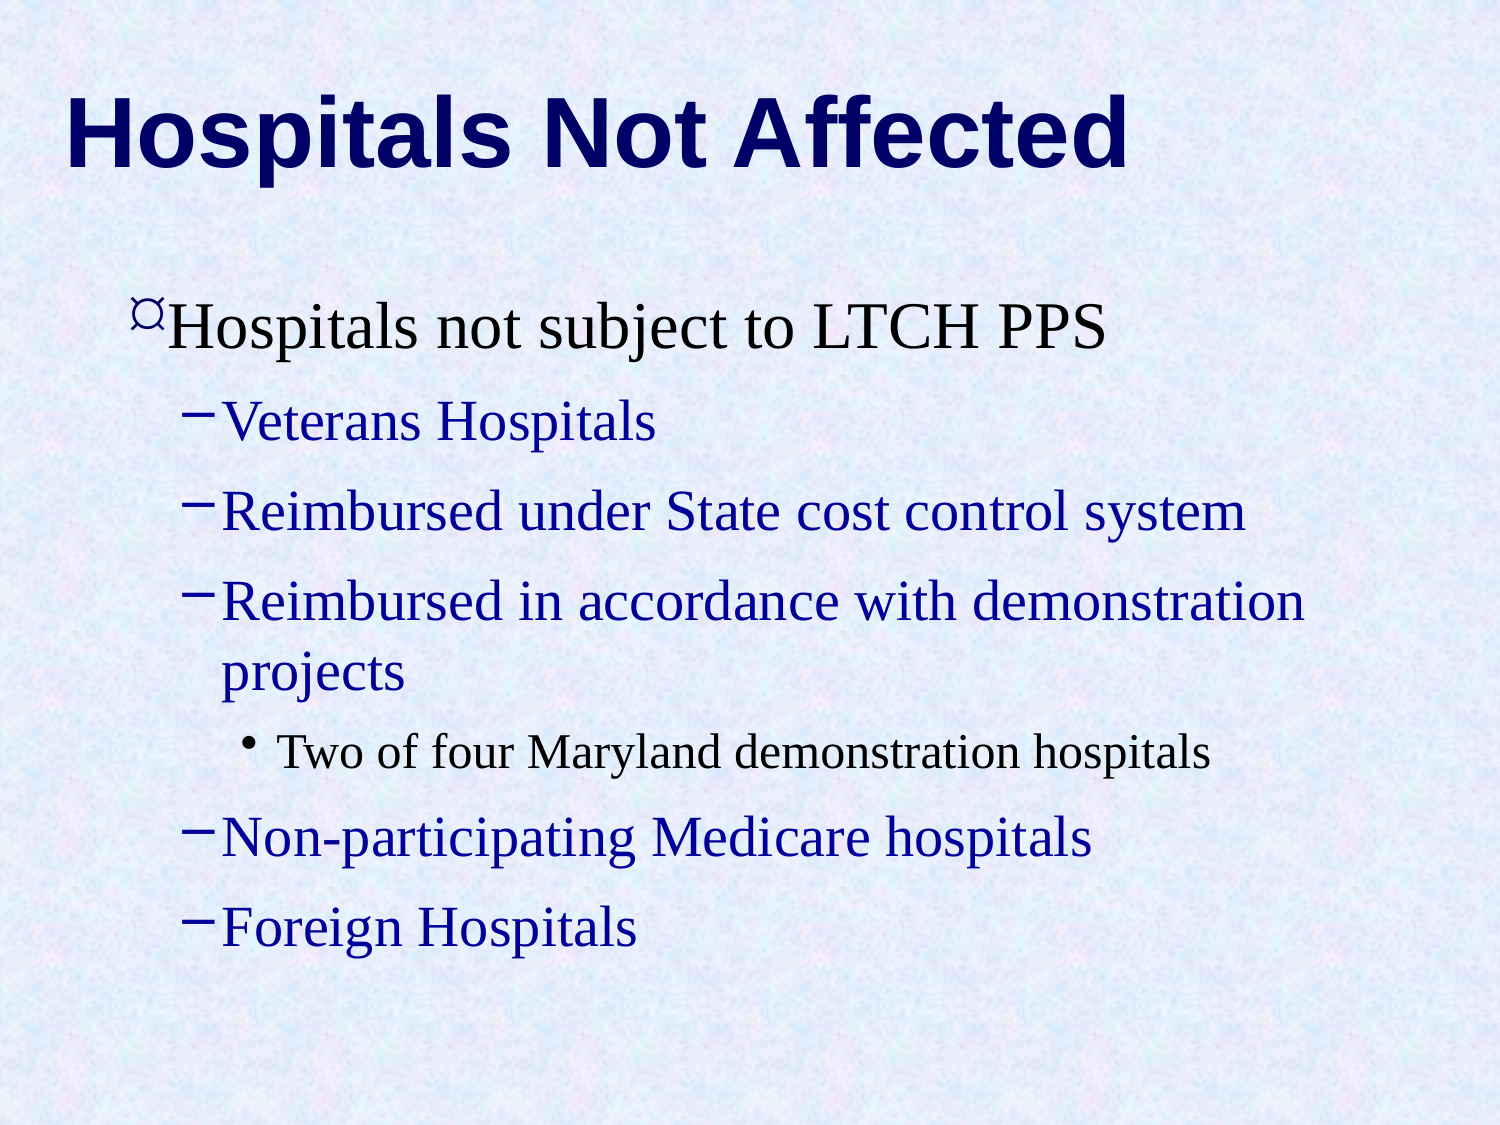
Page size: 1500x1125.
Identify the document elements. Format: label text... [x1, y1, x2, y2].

list Hospitals not subject to LTCH PPS Veterans Hospitals Reimbursed under State cost control system Reimbursed in accordance with demonstration projects Two of four Maryland demonstration hospitals Non-participating Medicare hospitals Foreign Hospitals [112, 275, 1375, 1050]
title Hospitals Not Affected [50, 37, 1450, 238]
